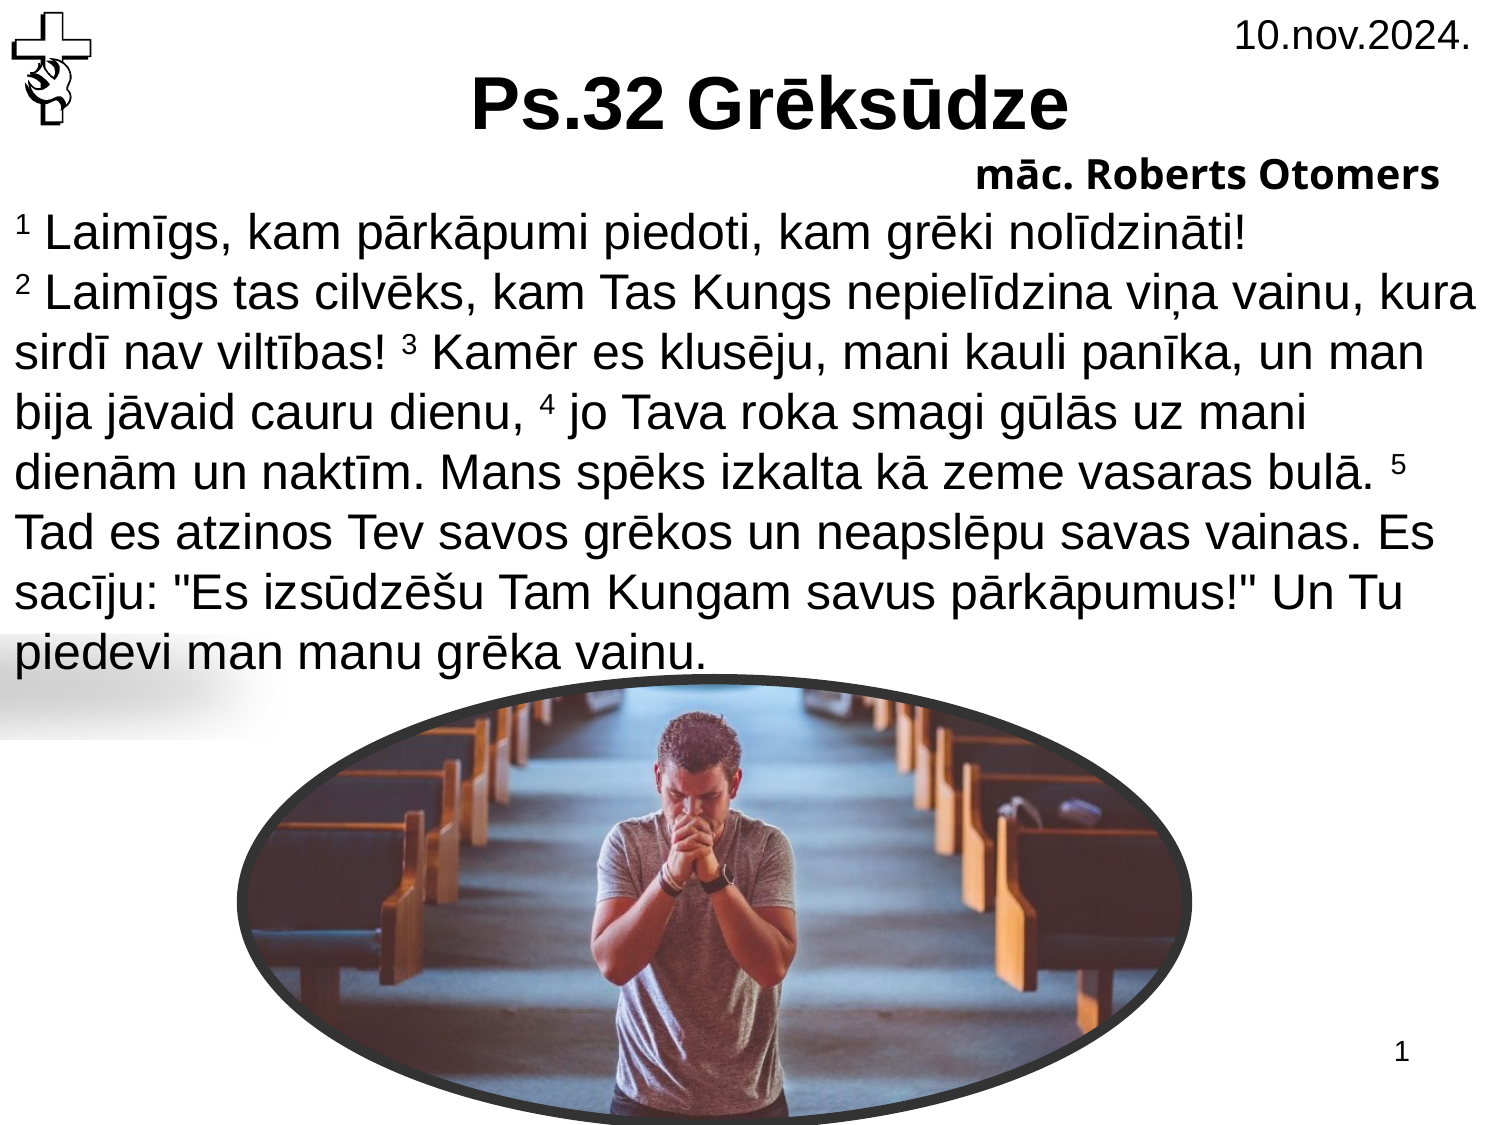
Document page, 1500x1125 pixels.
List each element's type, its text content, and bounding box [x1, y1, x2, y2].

picture [11, 11, 92, 126]
text_box māc. Roberts Otomers [915, 140, 1500, 192]
title Ps.32 Grēksūdze [40, 11, 1500, 188]
picture [241, 678, 1188, 1125]
text_box 1 Laimīgs, kam pārkāpumi piedoti, kam grēki nolīdzināti! 2 Laimīgs tas cilvēks, kam Tas Kungs nepielīdzina viņa vainu, kura sirdī nav viltības! 3 Kamēr es klusēju, mani kauli panīka, un man bija jāvaid cauru dienu, 4 jo Tava roka smagi gūlās uz mani dienām un naktīm. Mans spēks izkalta kā zeme vasaras bulā. 5 Tad es atzinos Tev savos grēkos un neapslēpu savas vainas. Es sacīju: "Es izsūdzēšu Tam Kungam savus pārkāpumus!" Un Tu piedevi man manu grēka vainu. [0, 192, 1500, 688]
text_box 10.nov.2024. [1218, 0, 1500, 65]
slide_number 1 [1192, 1024, 1426, 1103]
